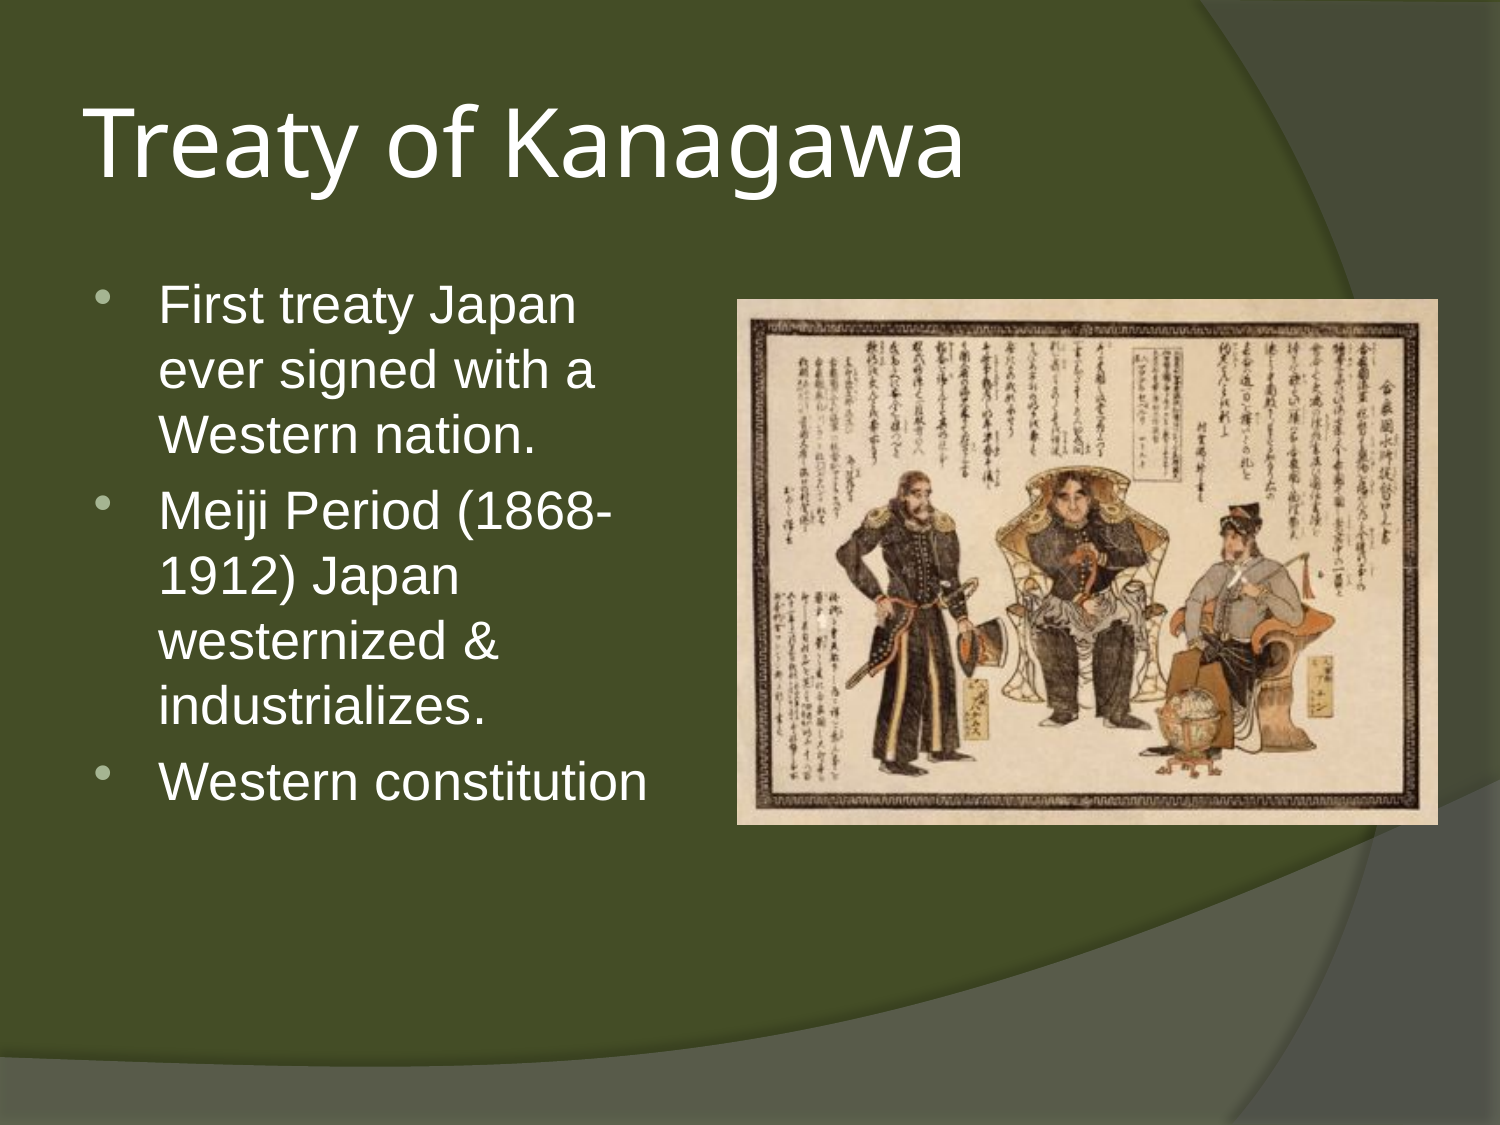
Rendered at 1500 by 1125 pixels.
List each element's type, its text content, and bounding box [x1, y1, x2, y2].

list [737, 299, 1438, 826]
list First treaty Japan ever signed with a Western nation. Meiji Period (1868-1912) Japan westernized & industrializes. Western constitution [75, 262, 675, 1005]
title Treaty of Kanagawa [75, 45, 1300, 233]
